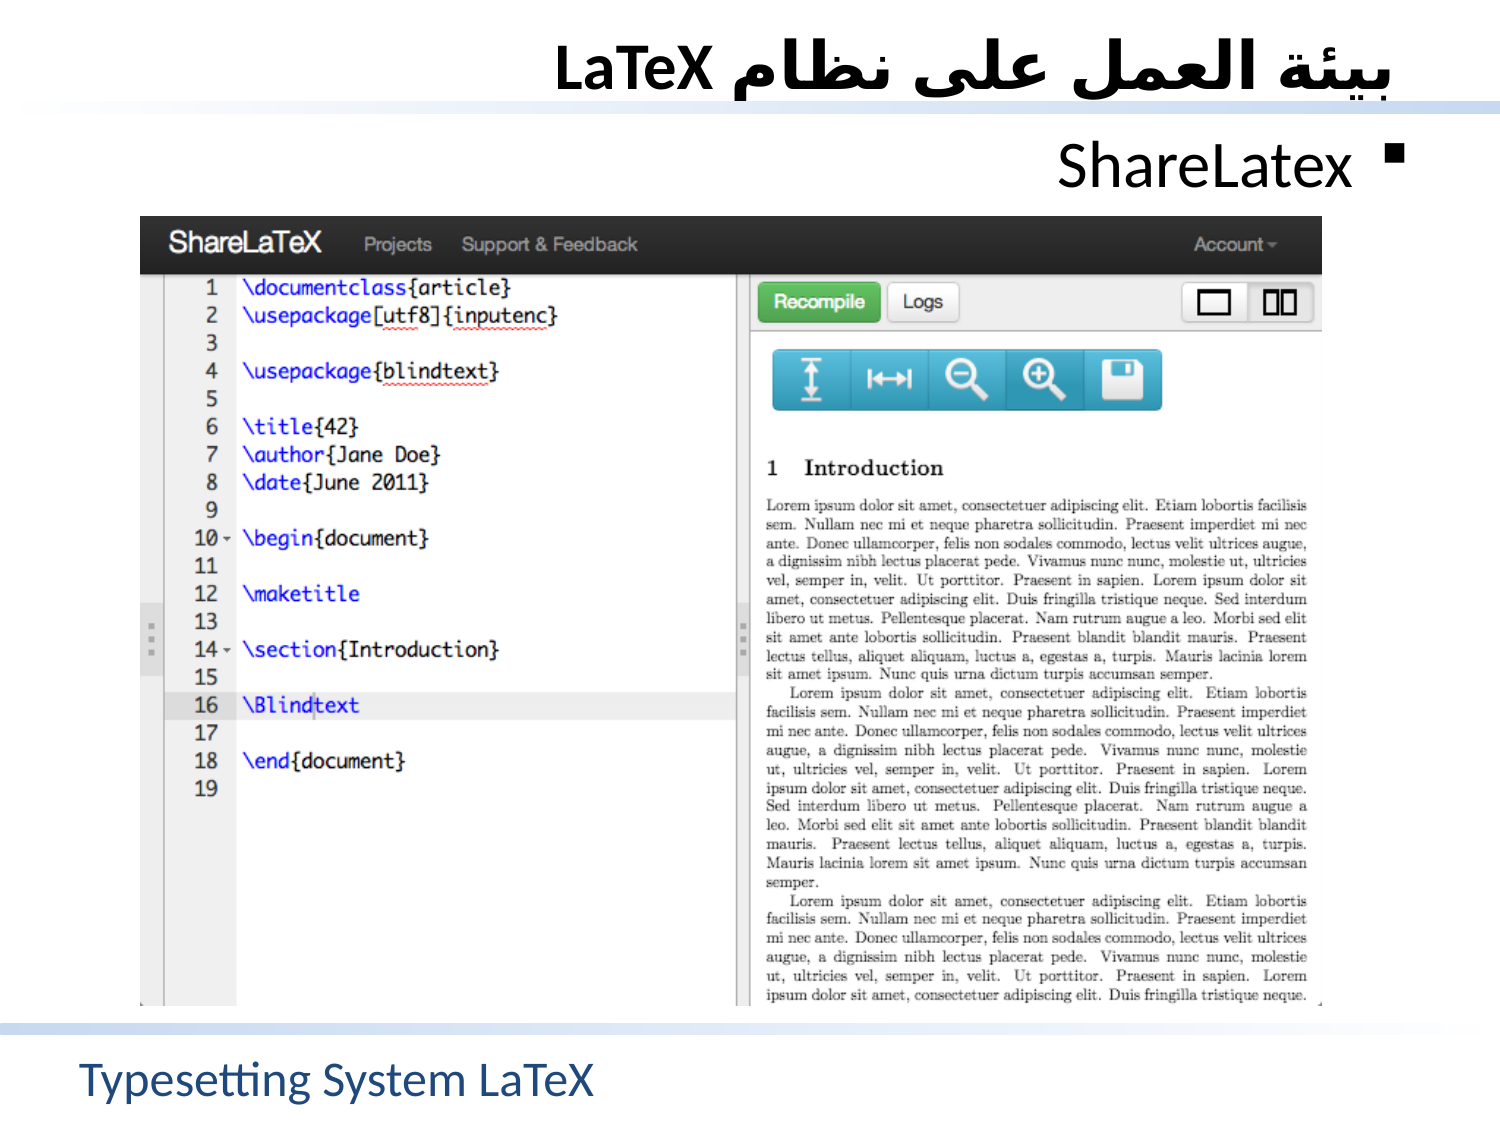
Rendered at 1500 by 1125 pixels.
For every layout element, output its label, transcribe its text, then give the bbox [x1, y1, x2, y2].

picture [140, 215, 1322, 1006]
title بيئة العمل على نظام LaTeX [76, 0, 1412, 100]
text_box Typesetting System LaTeX [63, 1037, 1399, 1125]
text_box [0, 100, 1500, 116]
list ShareLatex [75, 116, 1425, 268]
text_box [0, 1021, 1500, 1037]
